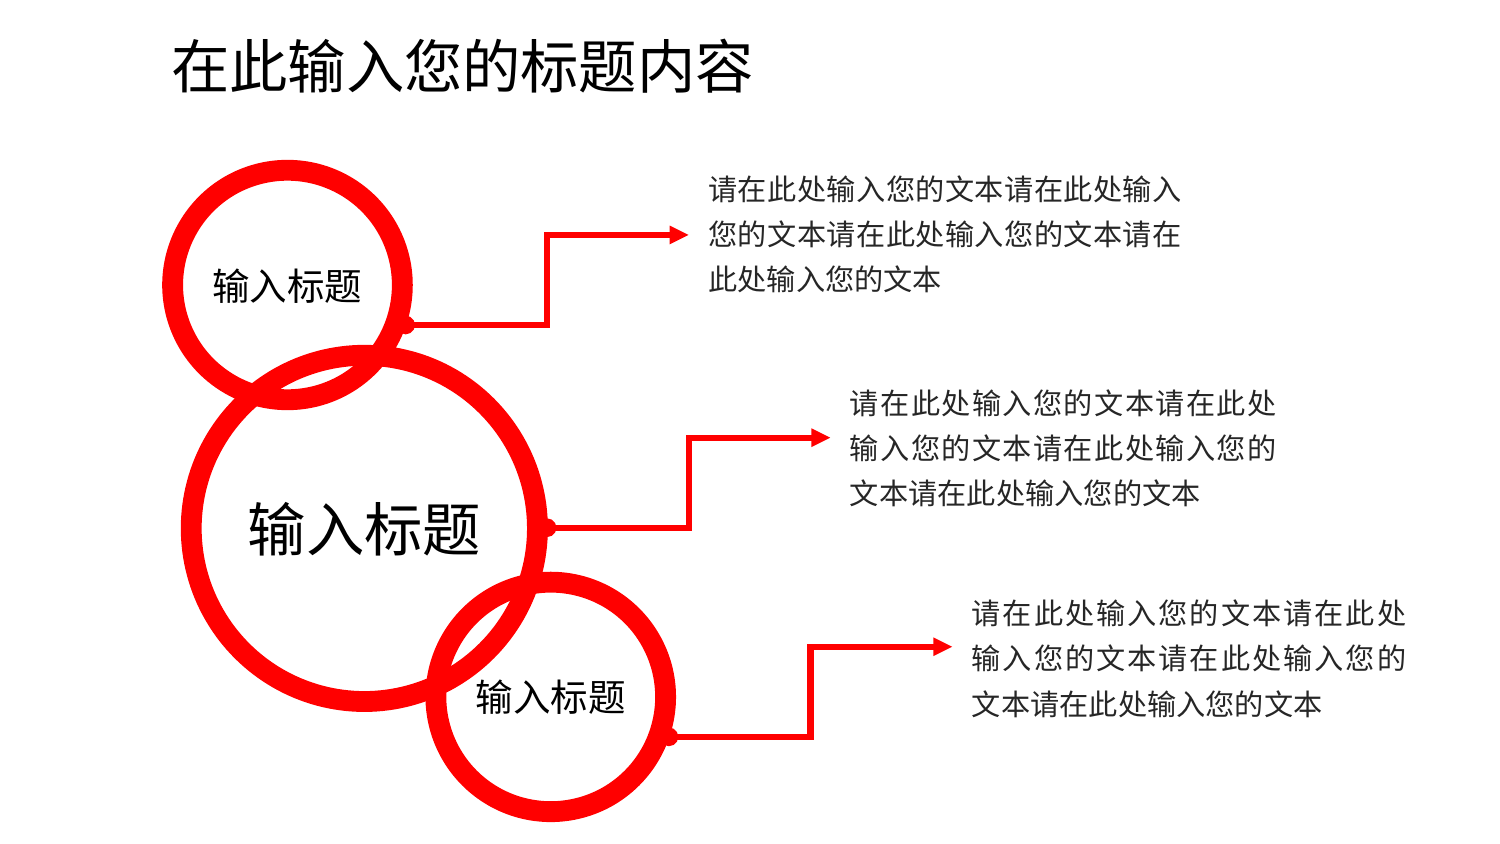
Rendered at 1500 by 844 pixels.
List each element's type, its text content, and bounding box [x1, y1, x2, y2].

text_box 请在此处输入您的文本请在此处输入您的文本请在此处输入您的文本请在此处输入您的文本 [955, 556, 1424, 750]
text_box 输入标题 [172, 170, 400, 400]
text_box 输入标题 [435, 582, 663, 812]
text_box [405, 234, 689, 326]
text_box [546, 437, 831, 528]
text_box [668, 646, 953, 738]
text_box 输入标题 [191, 355, 538, 702]
text_box 请在此处输入您的文本请在此处输入您的文本请在此处输入您的文本请在此处输入您的文本 [833, 333, 1294, 552]
text_box 在此输入您的标题内容 [156, 22, 793, 108]
text_box 请在此处输入您的文本请在此处输入您的文本请在此处输入您的文本请在此处输入您的文本 [691, 150, 1199, 307]
